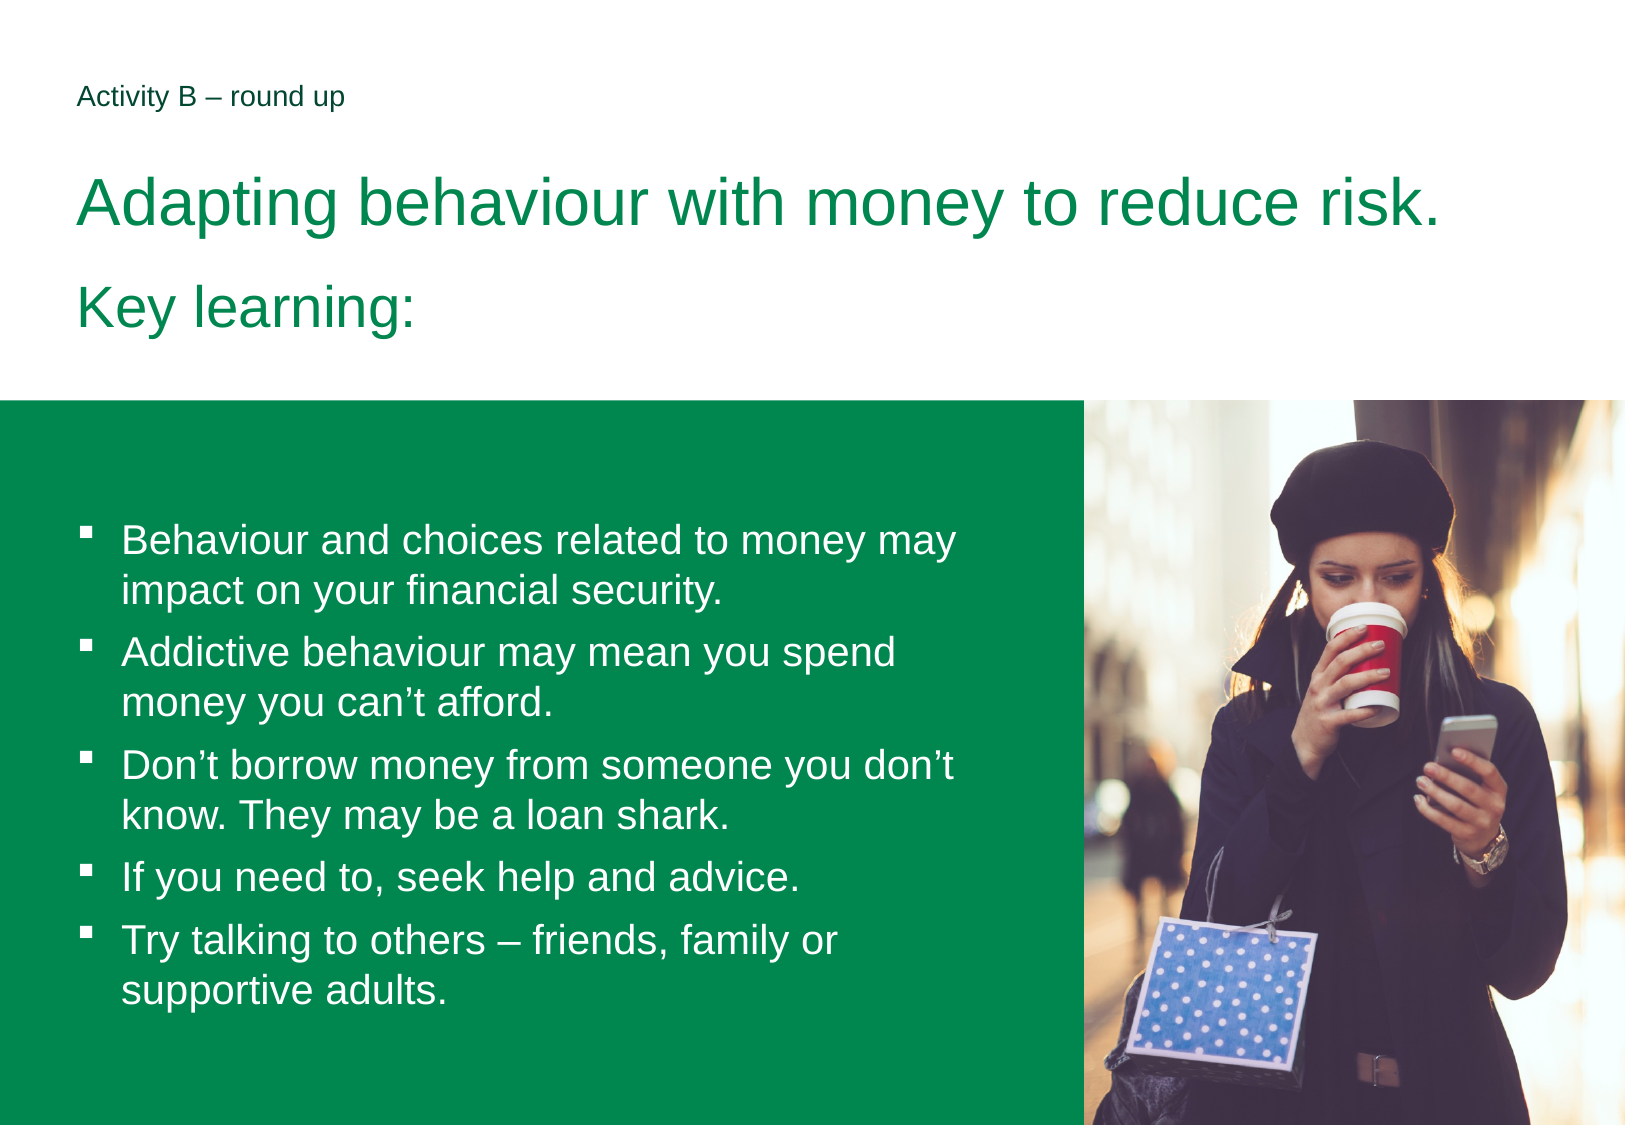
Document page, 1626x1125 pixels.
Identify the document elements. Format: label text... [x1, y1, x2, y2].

text_box Behaviour and choices related to money may impact on your financial security. Addictive behaviour may mean you spend money you can’t afford. Don’t borrow money from someone you don’t know. They may be a loan shark. If you need to, seek help and advice. Try talking to others – friends, family or supportive adults. [0, 400, 1081, 1125]
title Activity B – round up Adapting behaviour with money to reduce risk. Key learning: [76, 76, 1575, 400]
picture [1083, 400, 1625, 1125]
